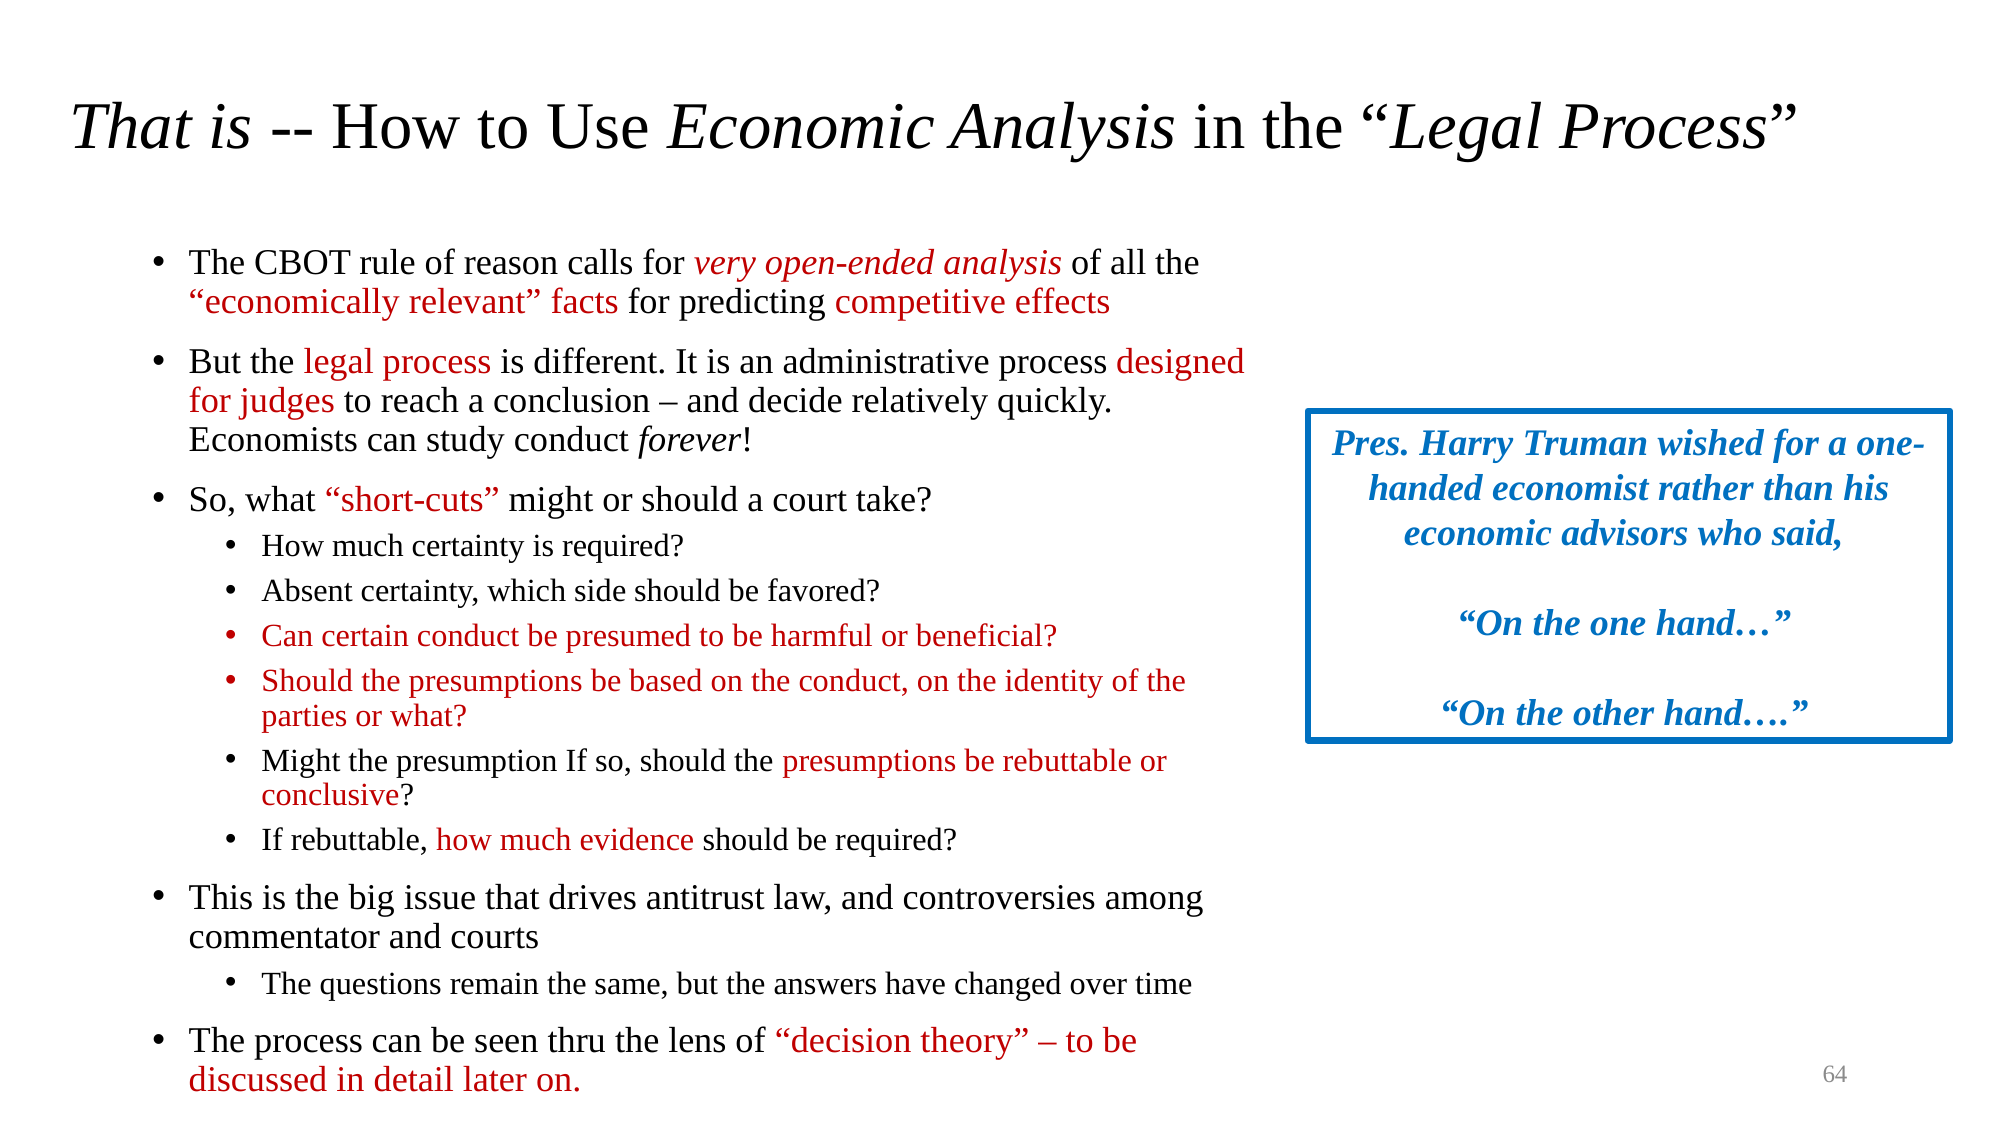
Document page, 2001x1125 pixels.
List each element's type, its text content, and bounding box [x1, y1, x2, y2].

slide_number 64 [1412, 1042, 1863, 1103]
text_box Pres. Harry Truman wished for a one-handed economist rather than his economic advisors who said, “On the one hand…” “On the other hand….” [1307, 410, 1950, 741]
list The CBOT rule of reason calls for very open-ended analysis of all the “economically relevant” facts for predicting competitive effects But the legal process is different. It is an administrative process designed for judges to reach a conclusion – and decide relatively quickly. Economists can study conduct forever! So, what “short-cuts” might or should a court take? How much certainty is required? Absent certainty, which side should be favored? Can certain conduct be presumed to be harmful or beneficial? Should the presumptions be based on the conduct, on the identity of the parties or what? Might the presumption If so, should the presumptions be rebuttable or conclusive? If rebuttable, how much evidence should be required? This is the big issue that drives antitrust law, and controversies among commentator and courts The questions remain the same, but the answers have changed over time The process can be seen thru the lens of “decision theory” – to be discussed in detail later on. [137, 235, 1275, 1125]
title That is -- How to Use Economic Analysis in the “Legal Process” [54, 18, 1946, 236]
